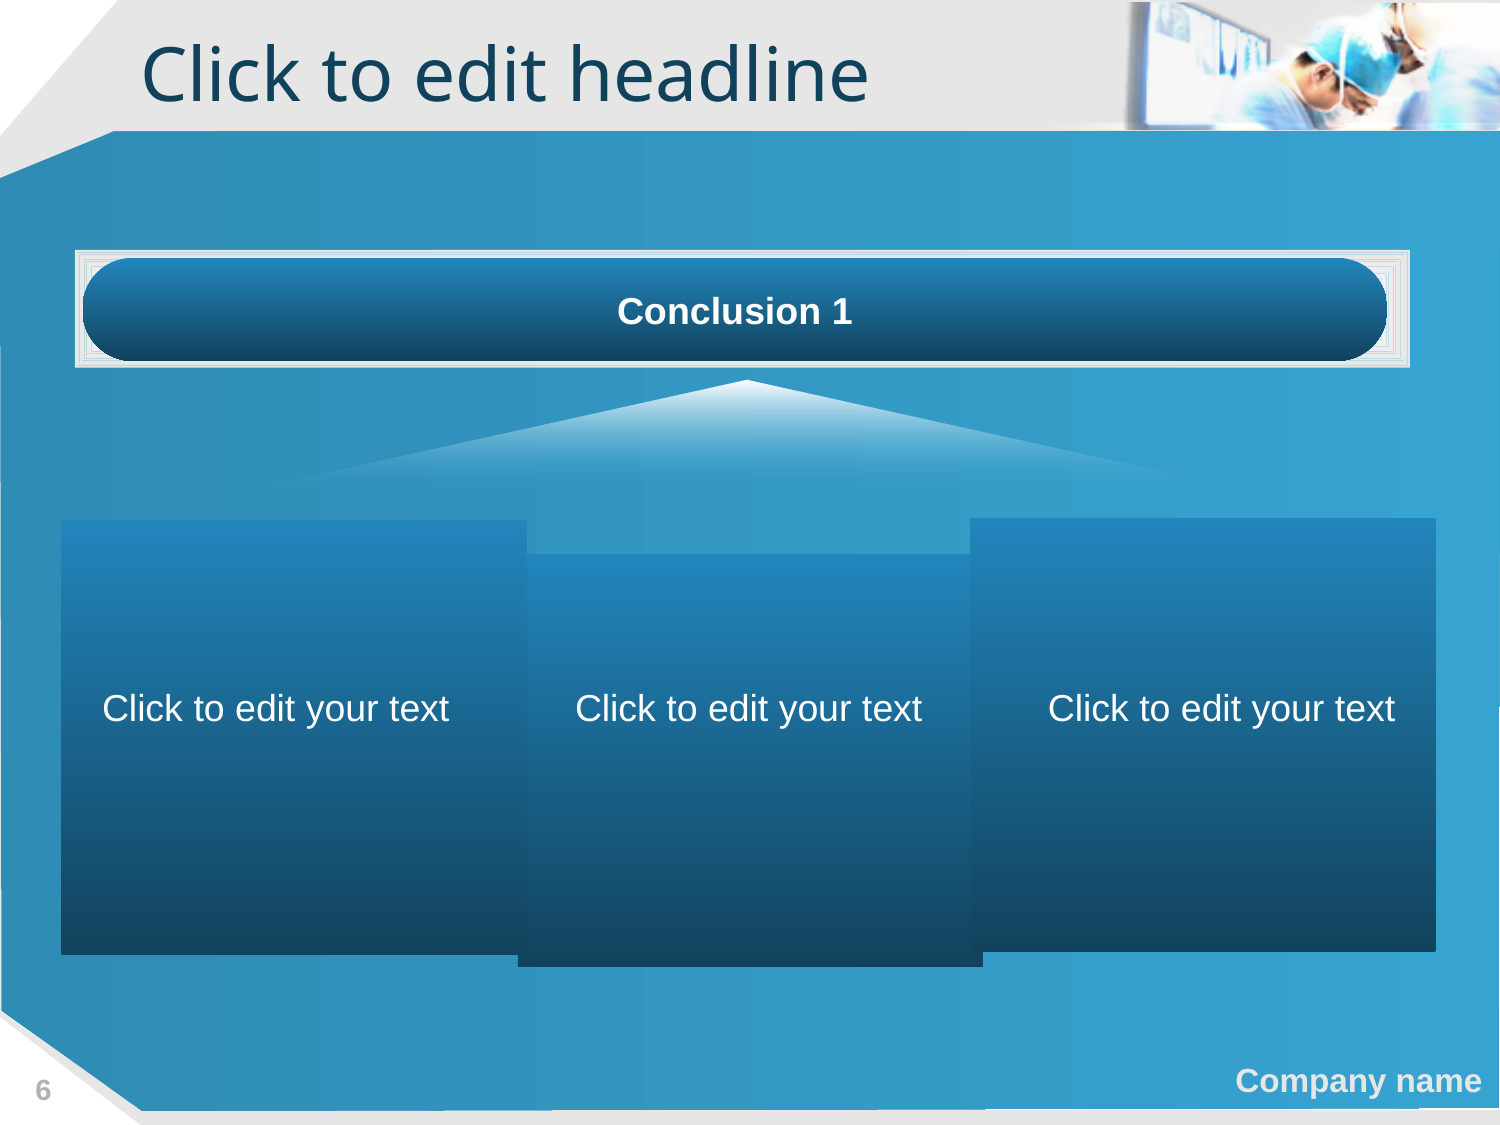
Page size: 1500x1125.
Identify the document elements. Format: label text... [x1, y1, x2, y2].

text_box Click to edit your text [87, 676, 465, 737]
picture [117, 0, 1500, 131]
text_box [249, 379, 1246, 490]
title Click to edit headline [124, 7, 1474, 135]
text_box [970, 518, 1436, 952]
text_box [61, 520, 527, 955]
slide_number 6 [0, 1063, 67, 1125]
text_box [517, 554, 983, 967]
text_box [74, 249, 1411, 368]
text_box Click to edit your text [1033, 676, 1411, 737]
text_box Click to edit your text [560, 676, 938, 737]
